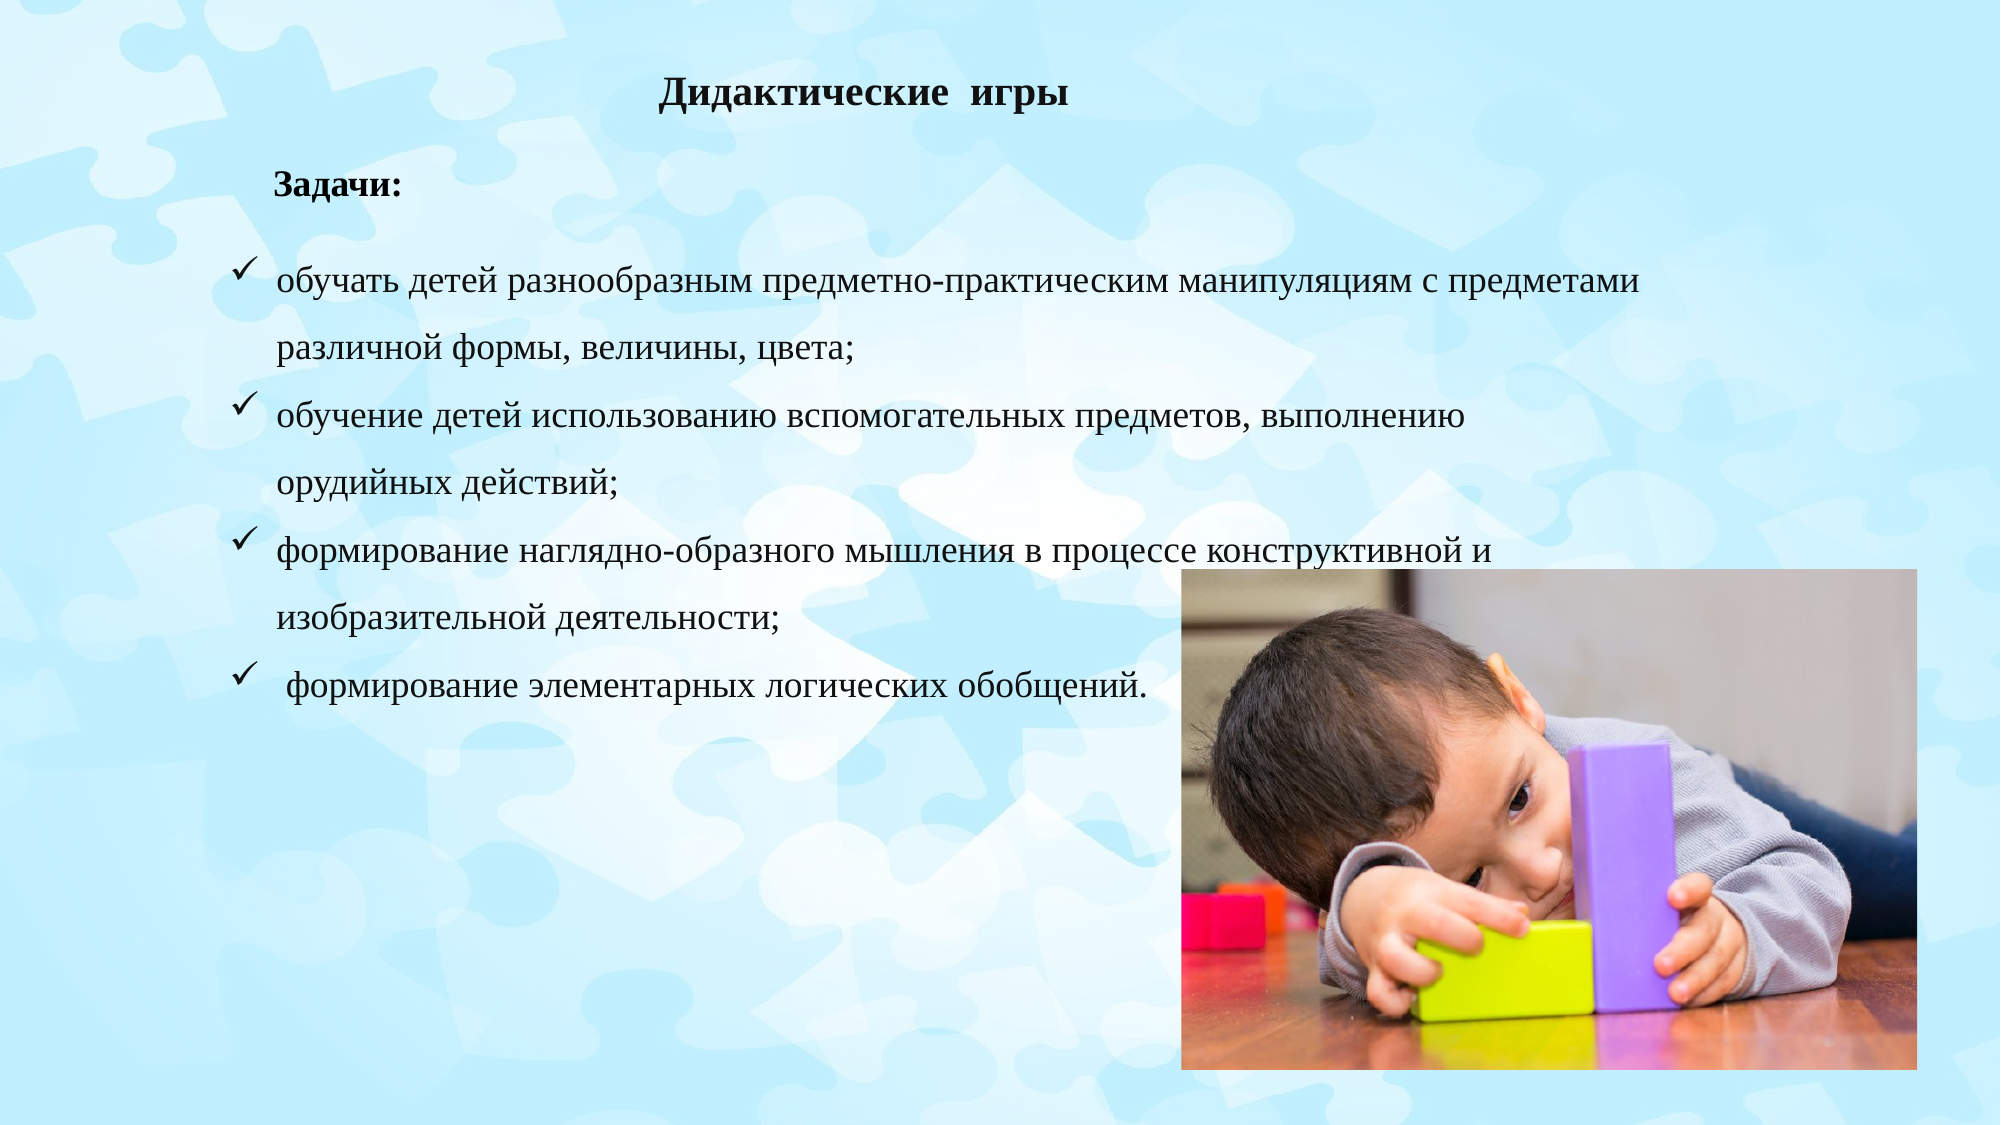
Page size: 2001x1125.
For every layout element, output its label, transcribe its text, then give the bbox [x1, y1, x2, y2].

picture [1181, 569, 1918, 1070]
text_box Дидактические игры [643, 56, 1146, 122]
text_box Задачи: [258, 151, 419, 212]
text_box обучать детей разнообразным предметно-практическим манипуляциям с предметами различной формы, величины, цвета; обучение детей использованию вспомогательных предметов, выполнению орудийных действий; формирование наглядно-образного мышления в процессе конструктивной и изобразительной деятельности; формирование элементарных логических обобщений. [214, 224, 1663, 712]
